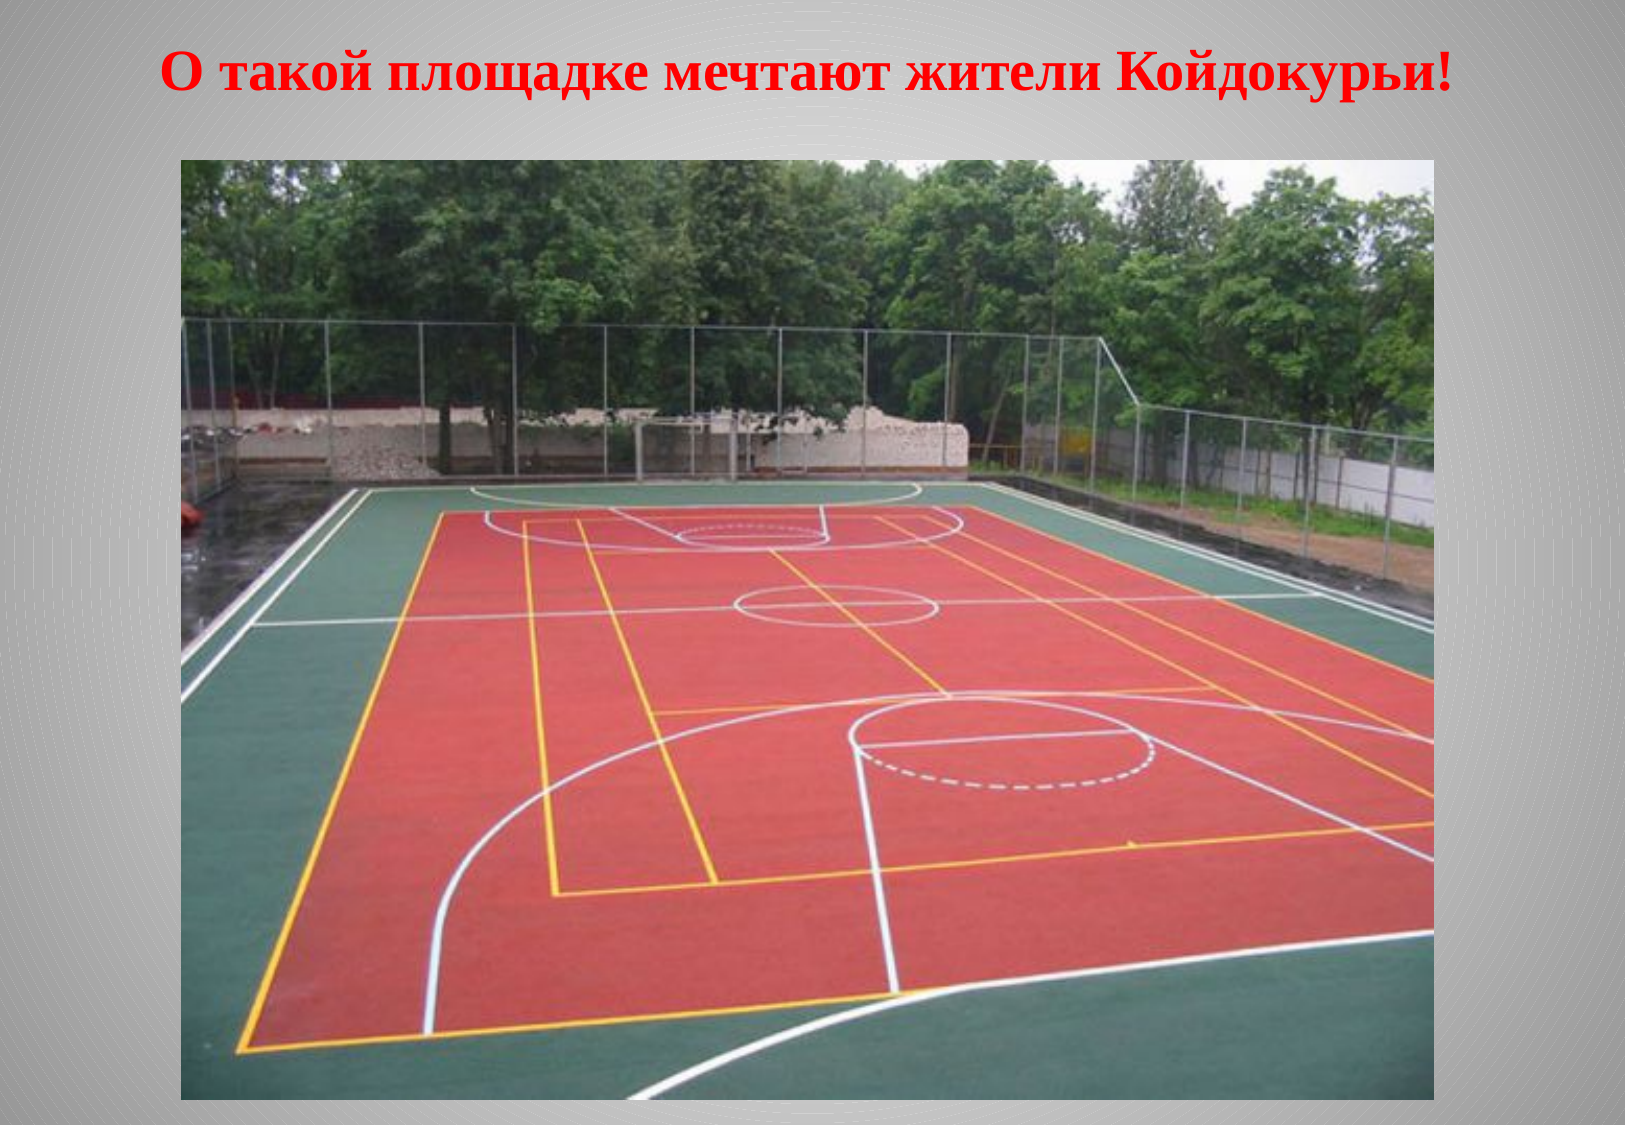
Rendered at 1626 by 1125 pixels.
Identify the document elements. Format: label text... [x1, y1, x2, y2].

picture [181, 160, 1434, 1101]
text_box О такой площадке мечтают жители Койдокурьи! [144, 24, 1471, 109]
